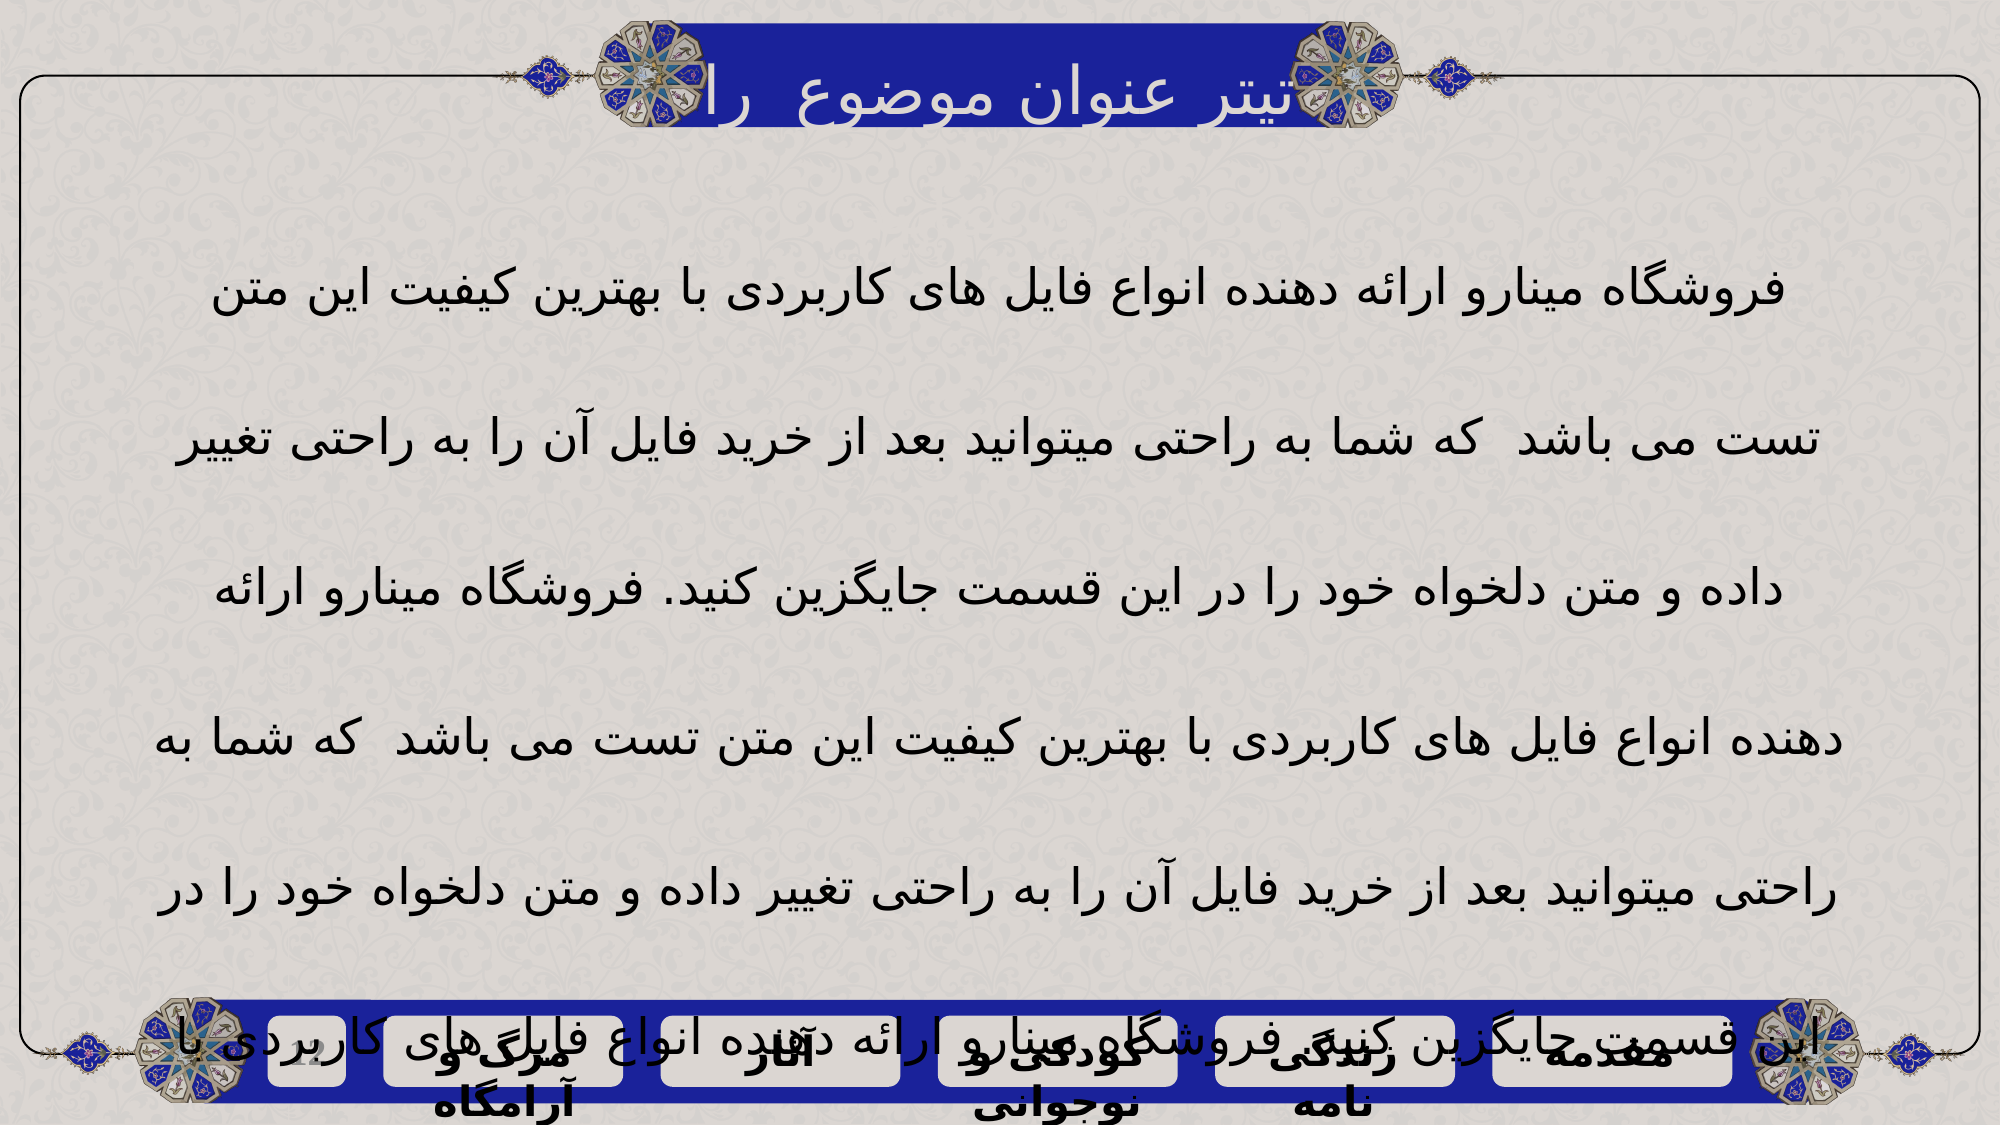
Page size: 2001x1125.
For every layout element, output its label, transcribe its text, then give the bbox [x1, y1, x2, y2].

picture [1865, 999, 1965, 1105]
picture [493, 21, 621, 127]
text_box تیتر عنوان موضوع را وارد نمایید [621, 0, 1379, 157]
picture [33, 998, 135, 1103]
text_box فروشگاه مینارو ارائه دهنده انواع فایل های کاربردی با بهترین کیفیت این متن تست می باشد که شما به راحتی میتوانید بعد از خرید فایل آن را به راحتی تغییر داده و متن دلخواه خود را در این قسمت جایگزین کنید. فروشگاه مینارو ارائه دهنده انواع فایل های کاربردی با بهترین کیفیت این متن تست می باشد که شما به راحتی میتوانید بعد از خرید فایل آن را به راحتی تغییر داده و متن دلخواه خود را در این قسمت جایگزین کنید. فروشگاه مینارو ارائه دهنده انواع فایل های کاربردی با بهترین کیفیت این متن تست می باشد که شما به راحتی میتوانید بعد از خرید فایل آن را به راحتی تغییر داده و متن دلخواه خود را در این قسمت جایگزین کنید. [135, 157, 1865, 1125]
picture [1379, 22, 1505, 128]
